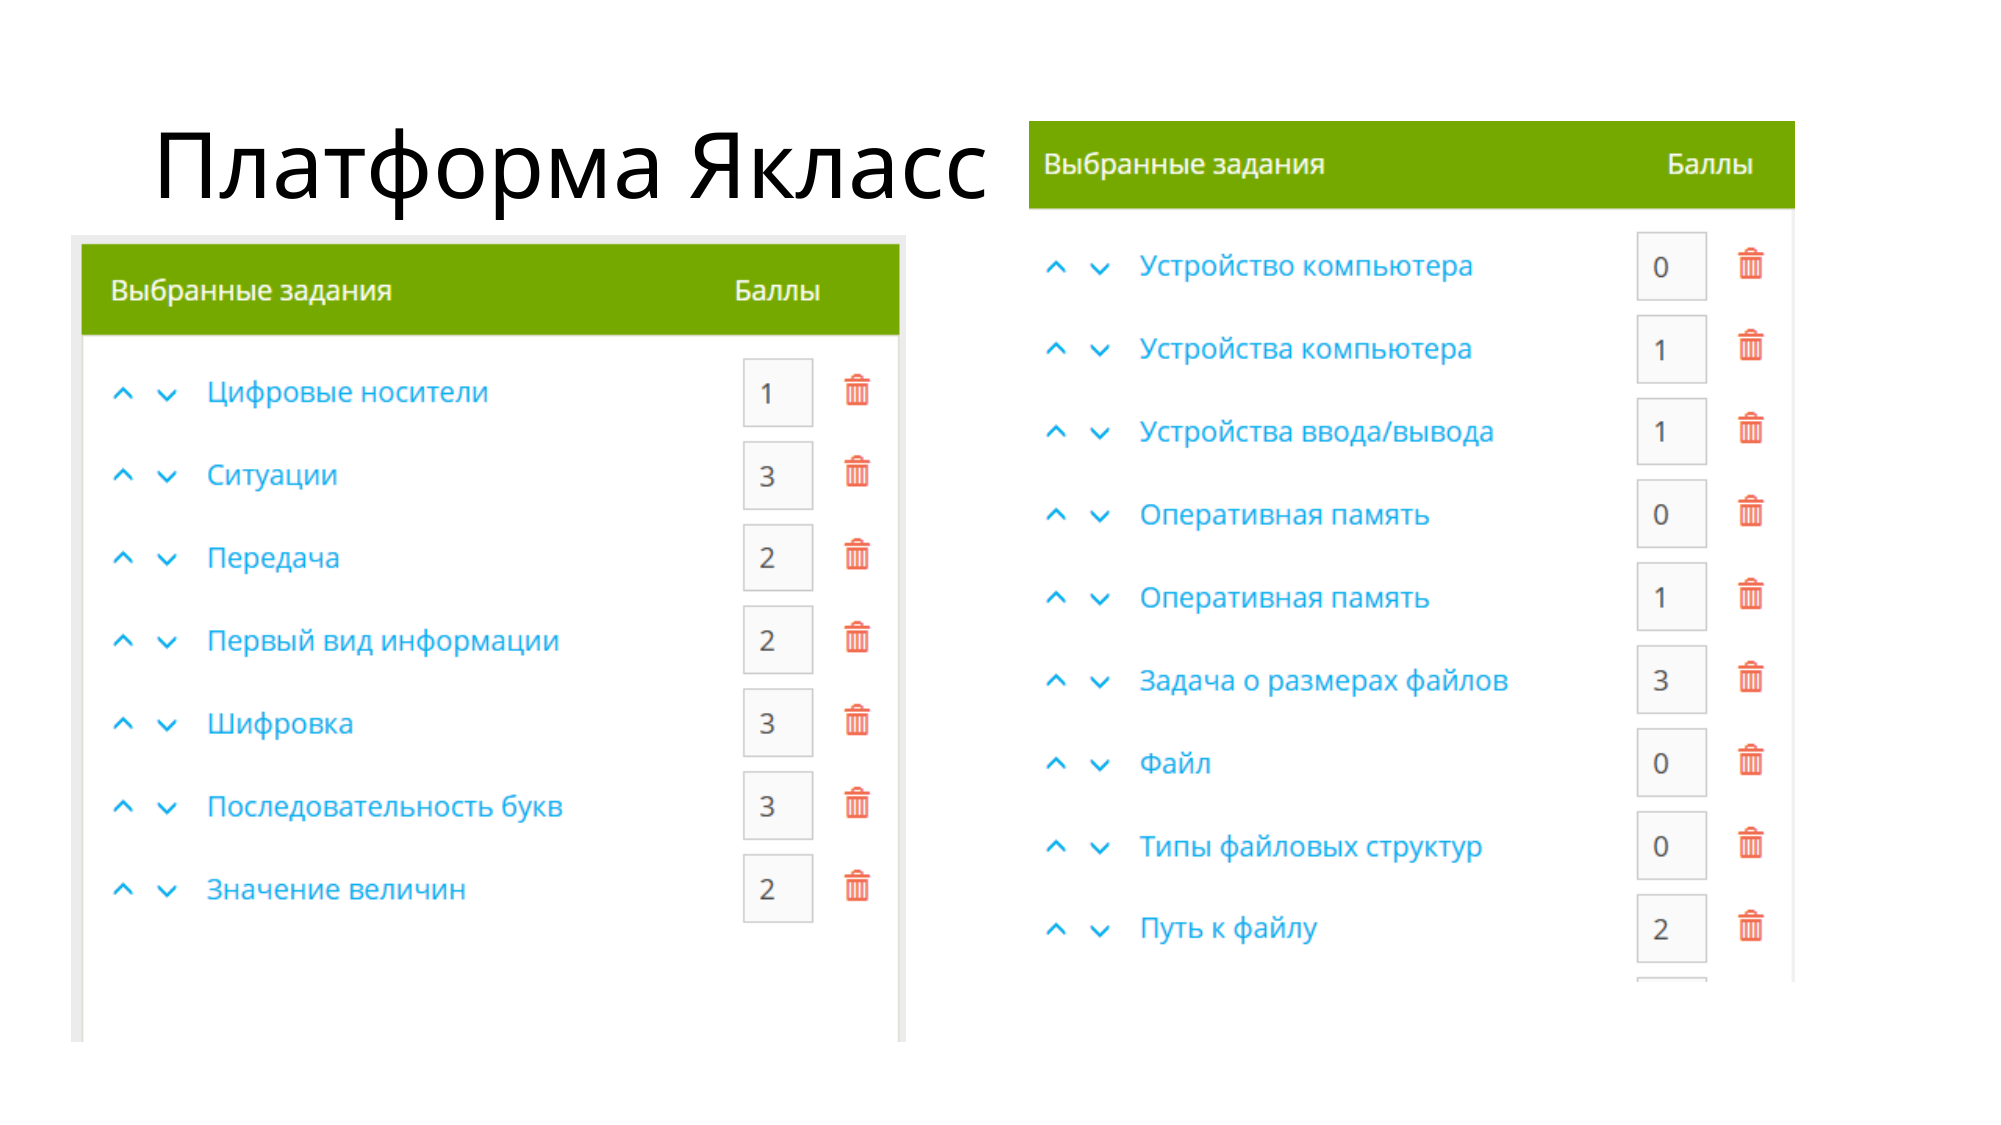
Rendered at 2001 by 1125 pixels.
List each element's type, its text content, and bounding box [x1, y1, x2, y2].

picture [71, 235, 906, 1042]
title Платформа Якласс [137, 59, 1863, 278]
picture [1029, 121, 1795, 982]
